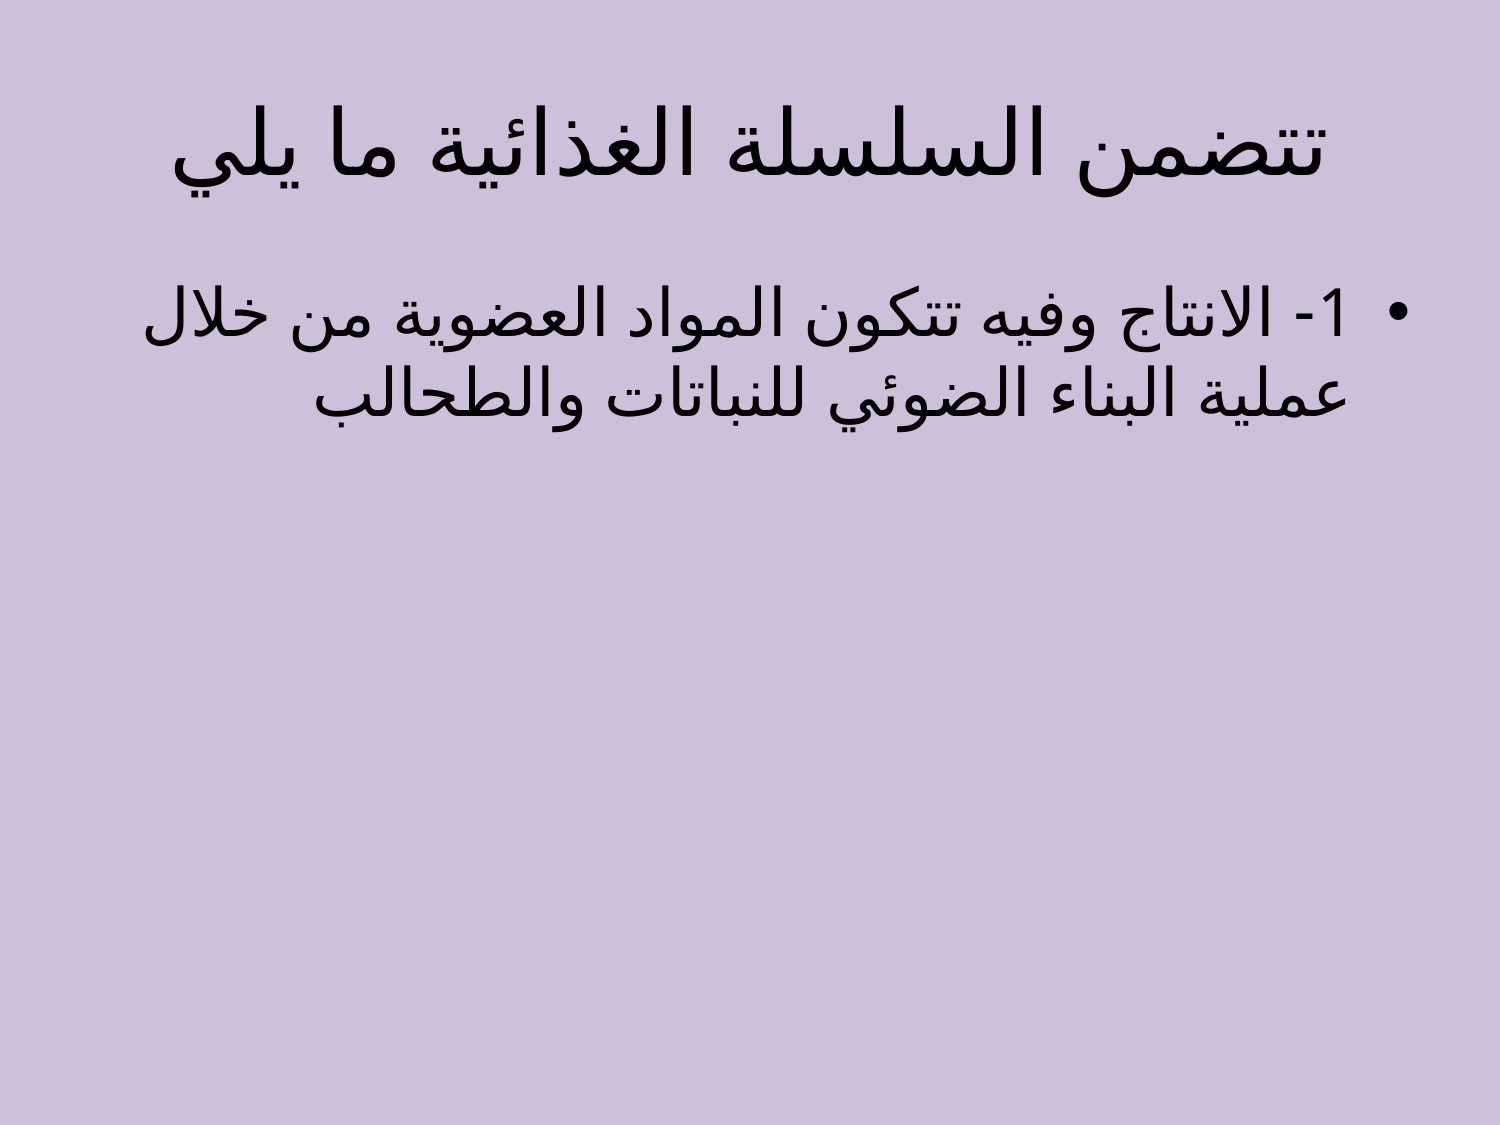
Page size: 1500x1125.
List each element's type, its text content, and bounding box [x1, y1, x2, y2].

title تتضمن السلسلة الغذائية ما يلي [75, 45, 1425, 233]
list 1- الانتاج وفيه تتكون المواد العضوية من خلال عملية البناء الضوئي للنباتات والطحالب [75, 262, 1425, 1005]
